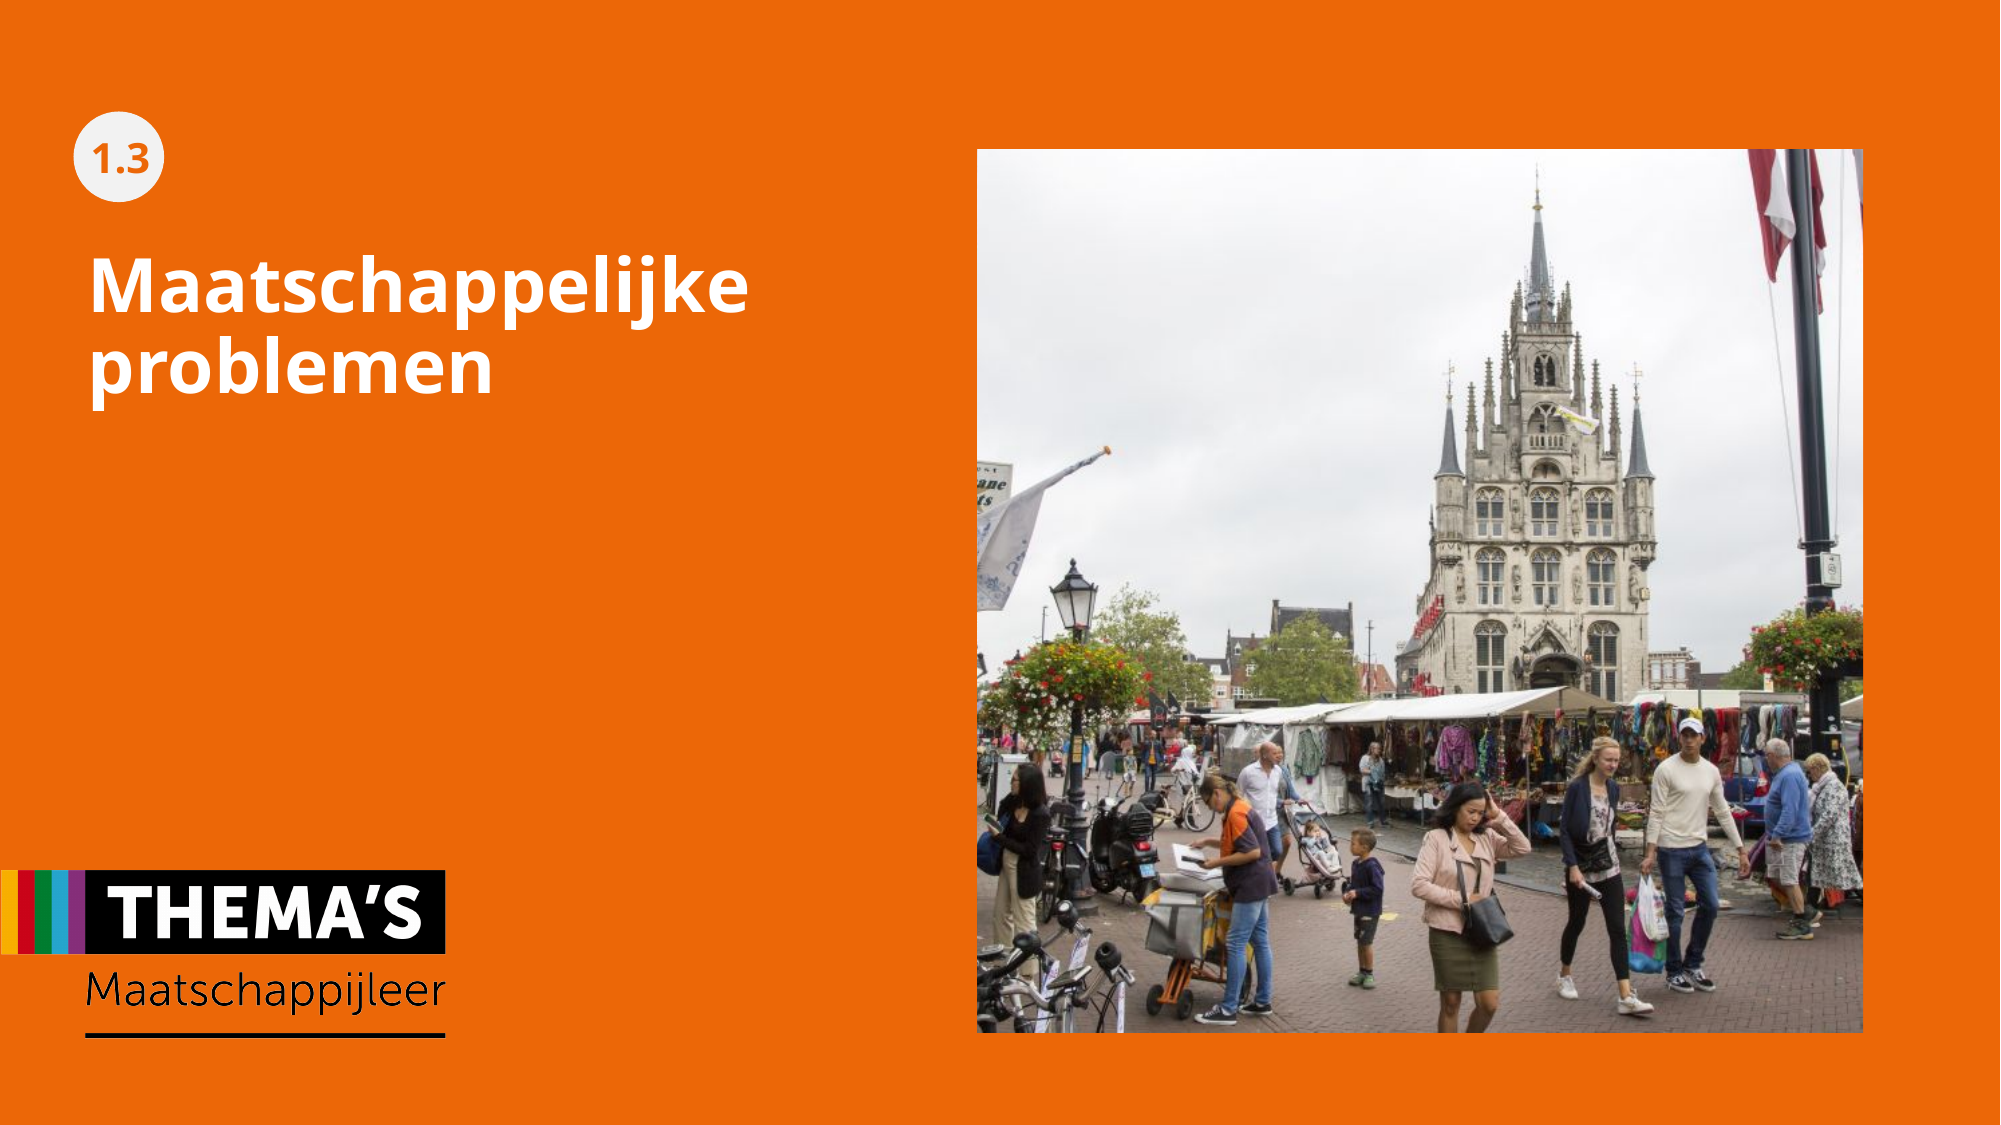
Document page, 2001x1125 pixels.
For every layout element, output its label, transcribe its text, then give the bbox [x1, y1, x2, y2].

picture [977, 149, 1864, 1036]
picture [0, 786, 474, 1125]
list Maatschappelijke problemen [72, 240, 928, 769]
title 1.3 [71, 102, 170, 190]
